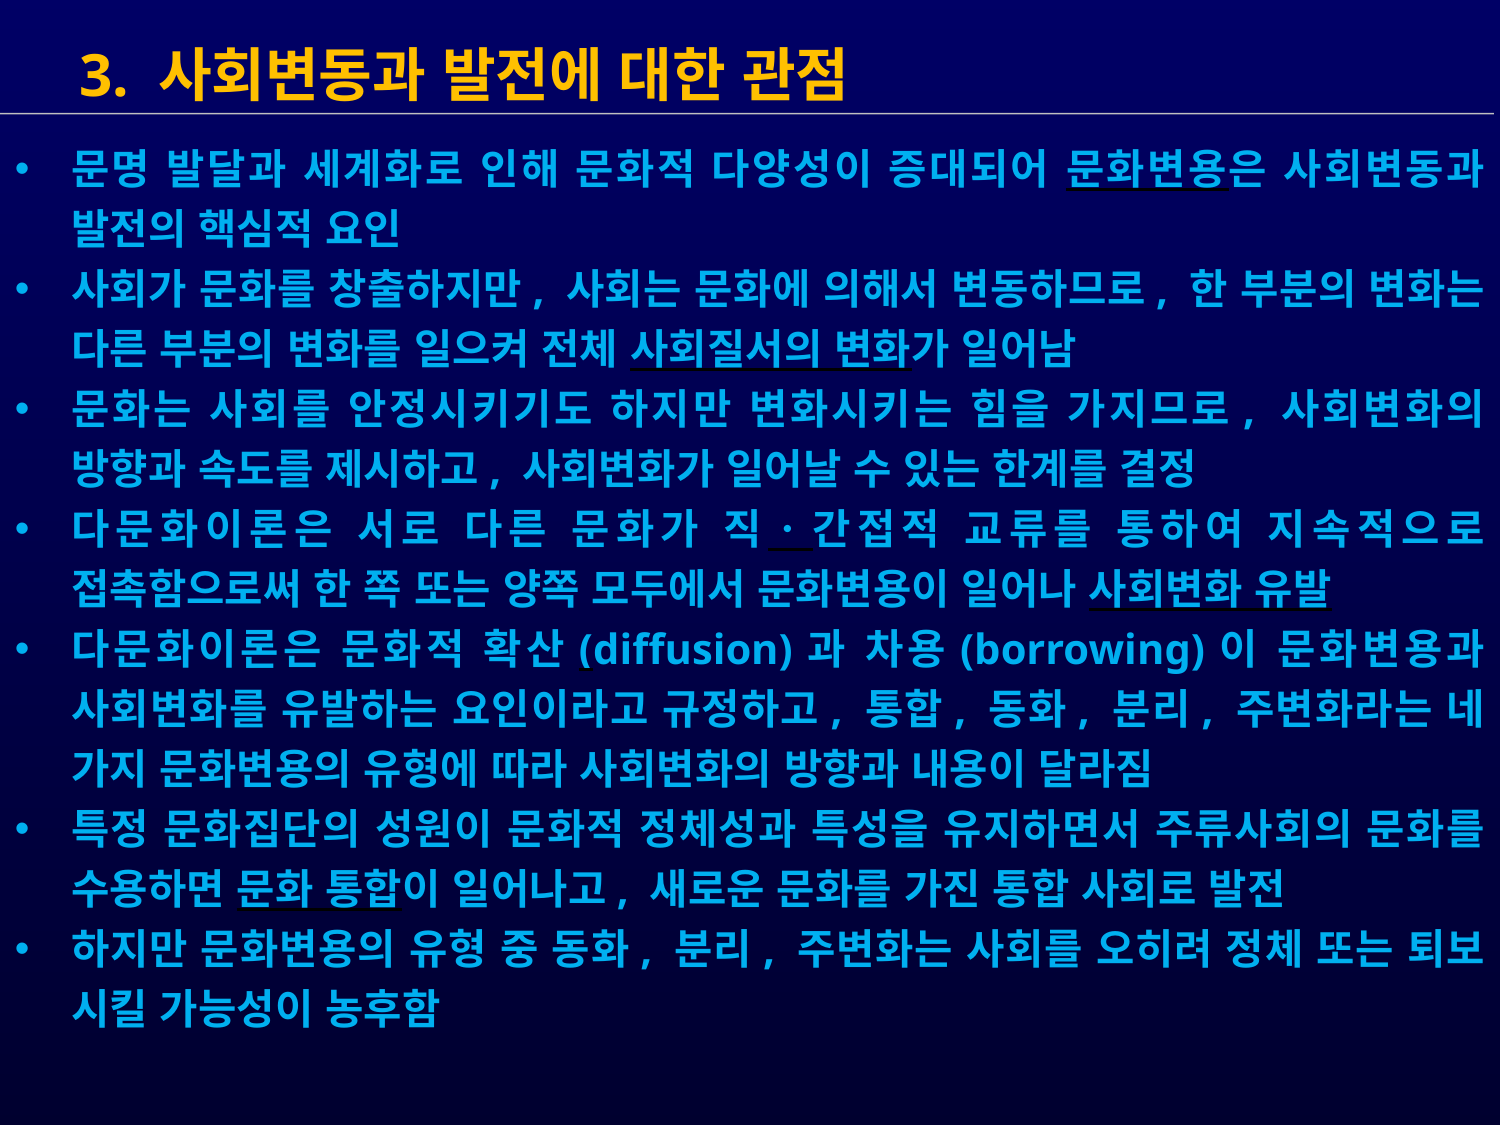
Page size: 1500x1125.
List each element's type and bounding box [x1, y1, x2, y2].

text_box [0, 30, 1500, 1042]
